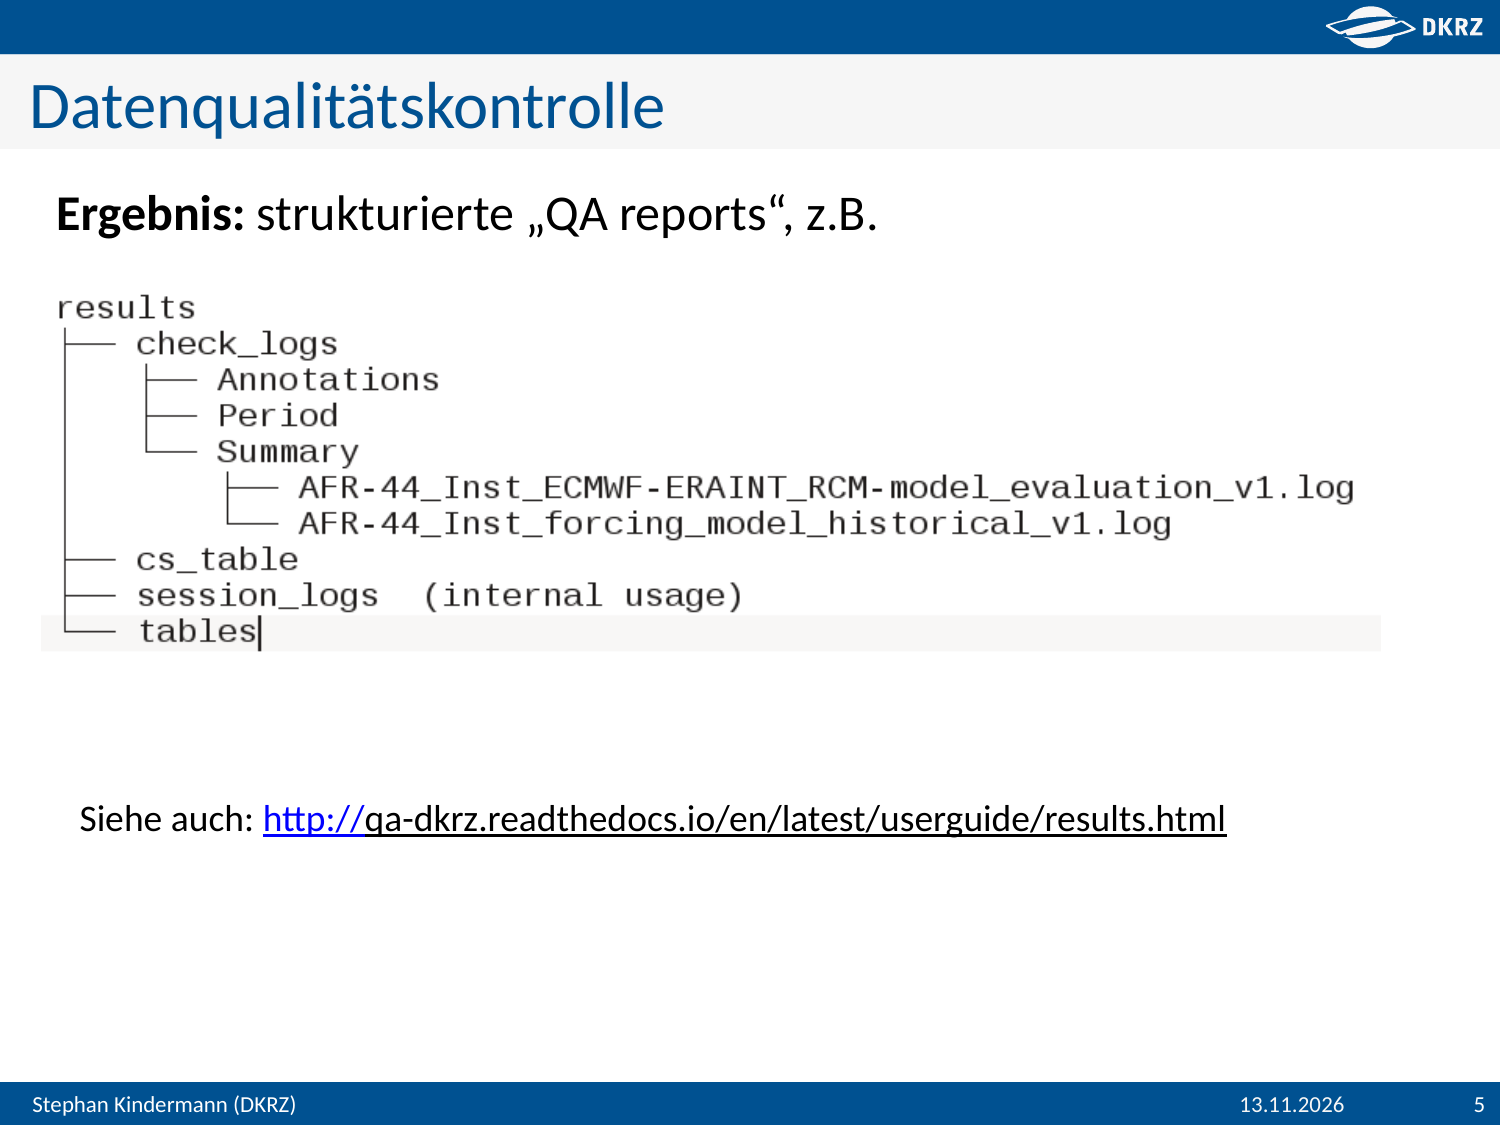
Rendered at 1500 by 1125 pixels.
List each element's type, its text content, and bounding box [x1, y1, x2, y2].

slide_number 5 [1376, 1082, 1500, 1125]
title Datenqualitätskontrolle [0, 54, 1500, 149]
text_box Ergebnis: strukturierte „QA reports“, z.B. [41, 172, 1164, 248]
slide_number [1187, 1082, 1360, 1125]
text_box Siehe auch: http://qa-dkrz.readthedocs.io/en/latest/userguide/results.html [64, 786, 1381, 847]
picture [40, 266, 1381, 690]
